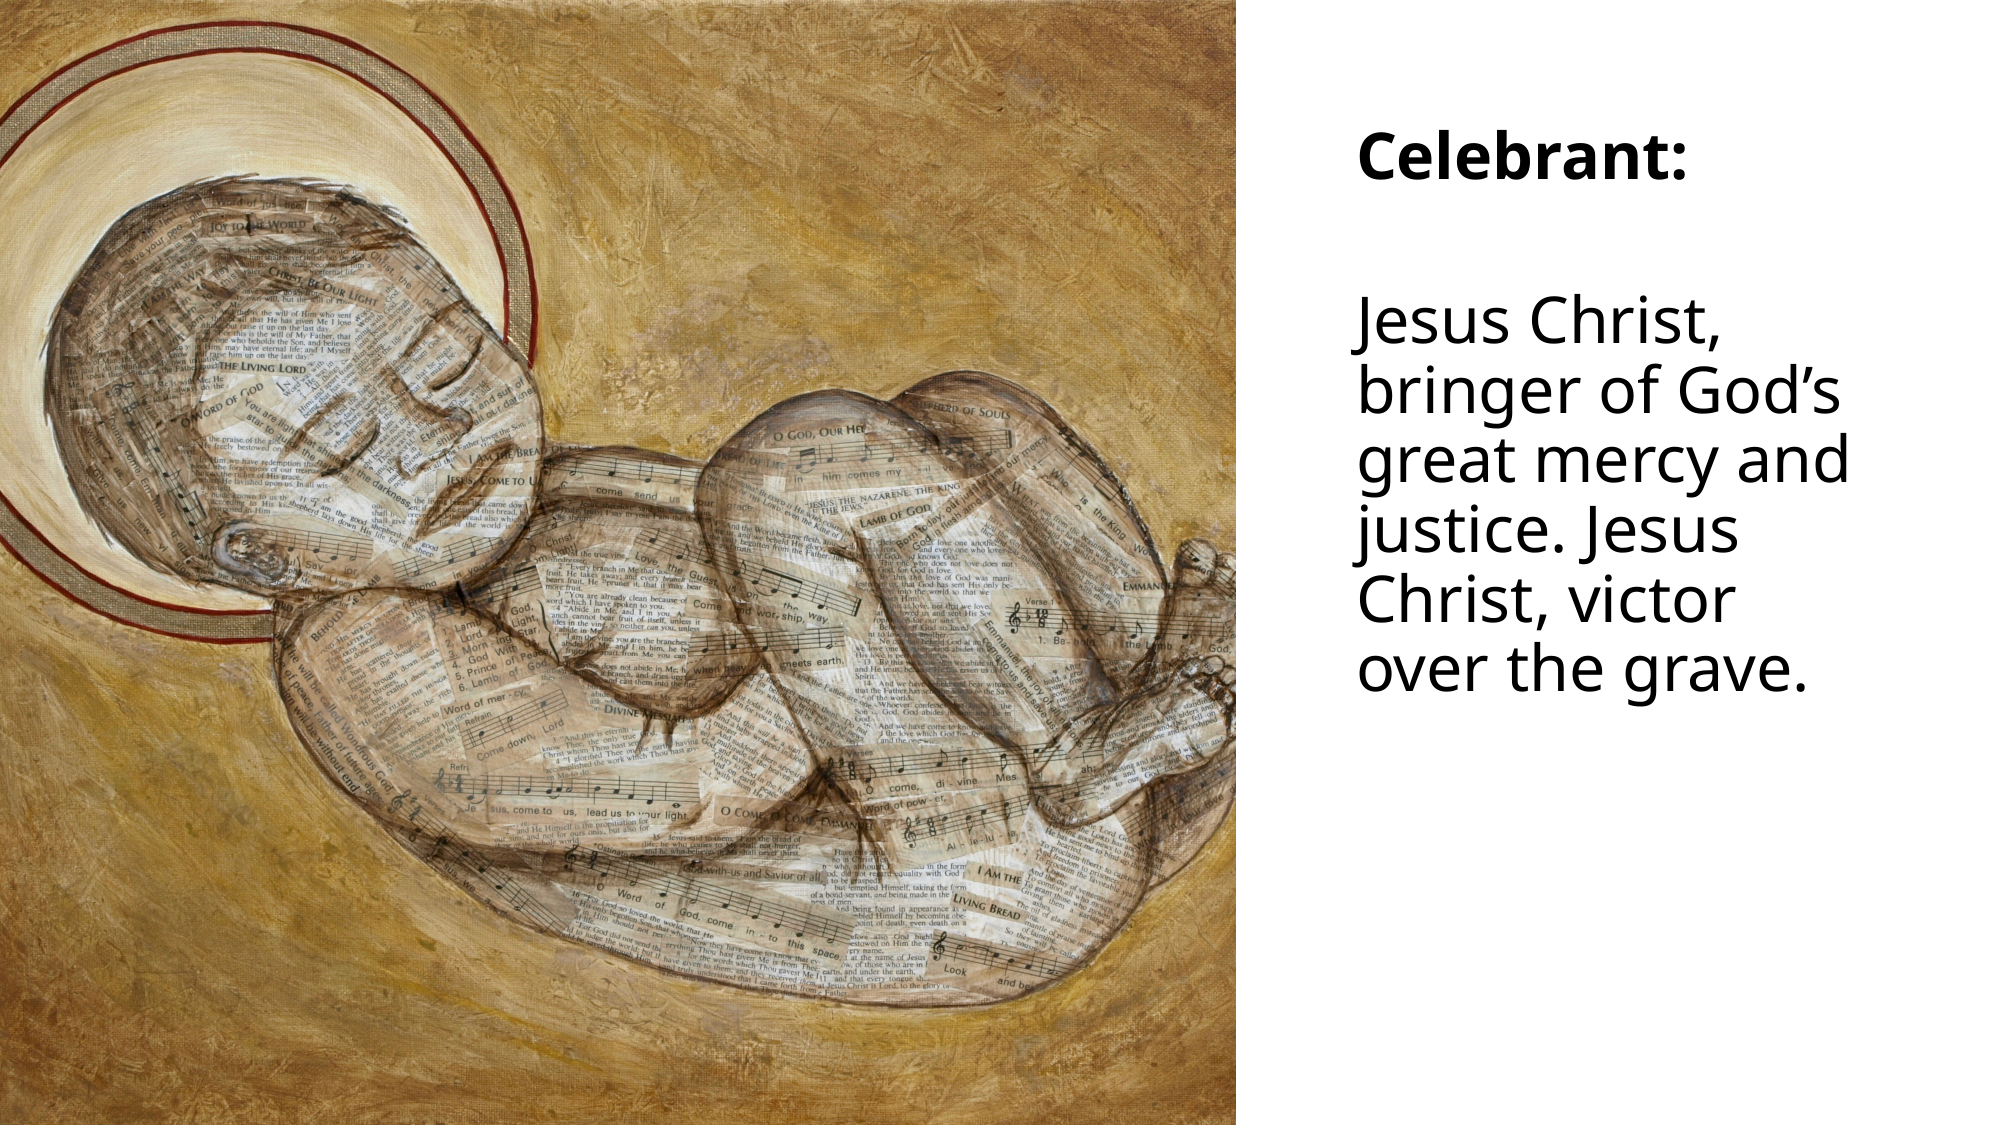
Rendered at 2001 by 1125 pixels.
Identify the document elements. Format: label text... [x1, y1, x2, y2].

text_box Celebrant: Jesus Christ, bringer of God’s great mercy and justice. Jesus Christ, victor over the grave. [1341, 104, 1895, 714]
picture [0, 0, 1236, 1125]
